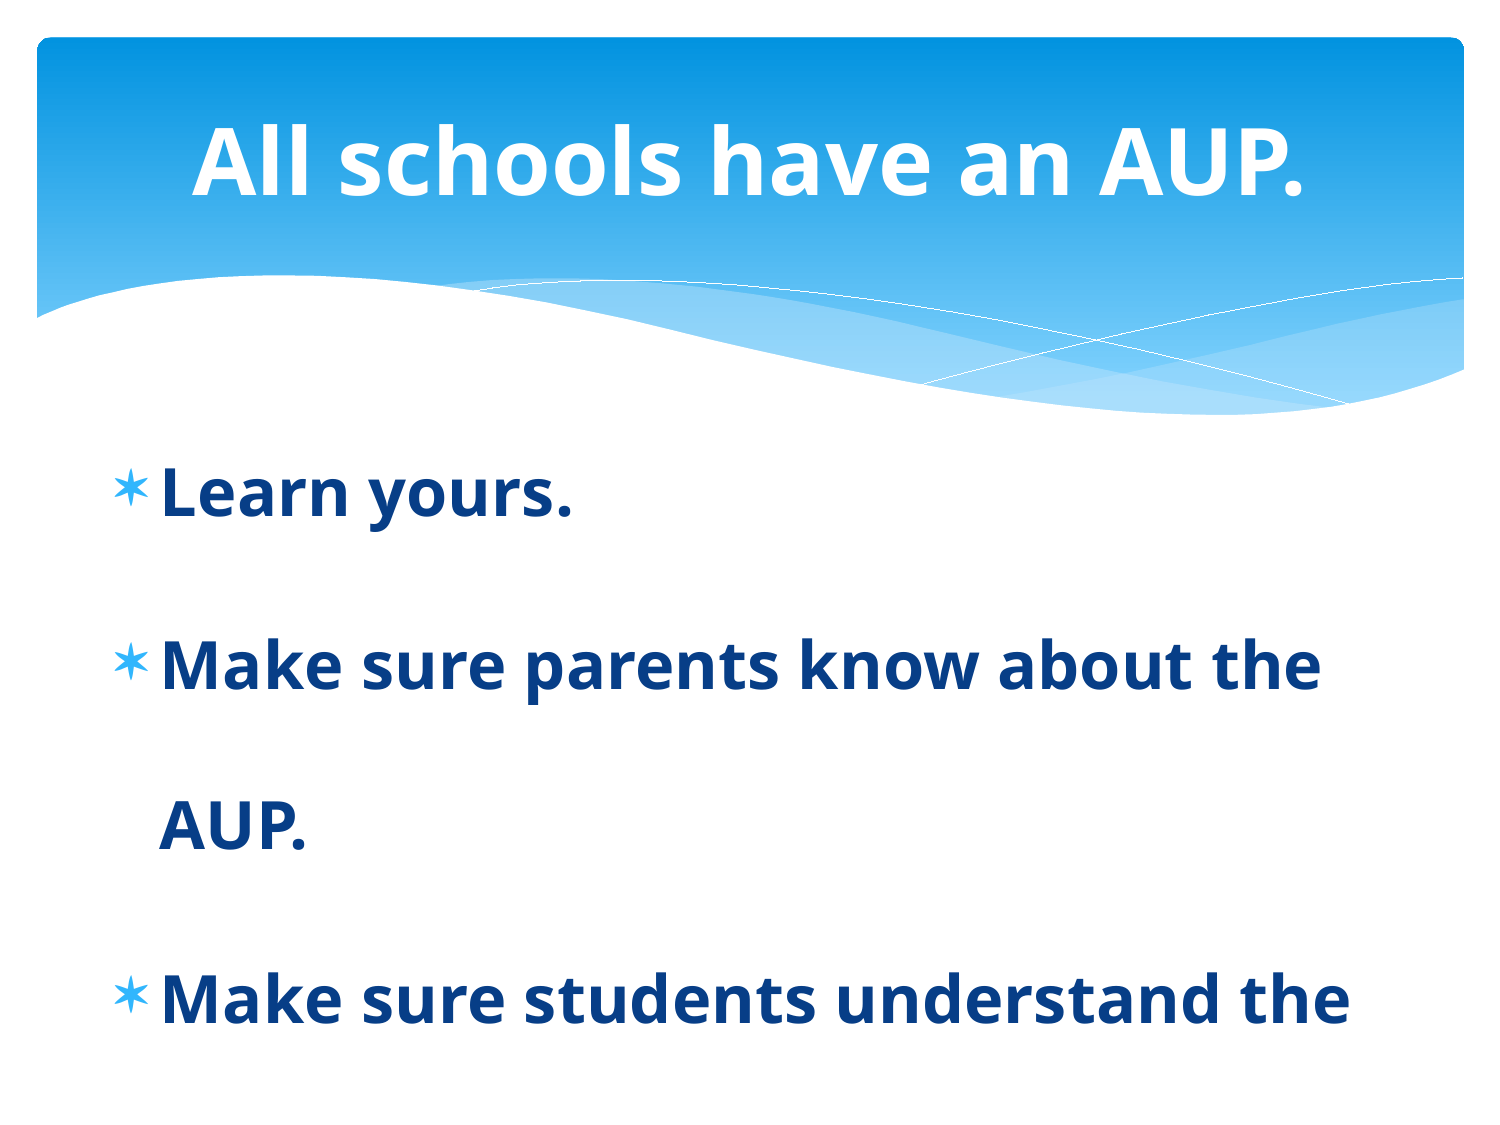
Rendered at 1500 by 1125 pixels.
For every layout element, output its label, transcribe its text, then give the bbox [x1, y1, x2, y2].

list Learn yours. Make sure parents know about the AUP. Make sure students understand the ‘rules’. [99, 362, 1407, 929]
title All schools have an AUP. [75, 55, 1425, 261]
